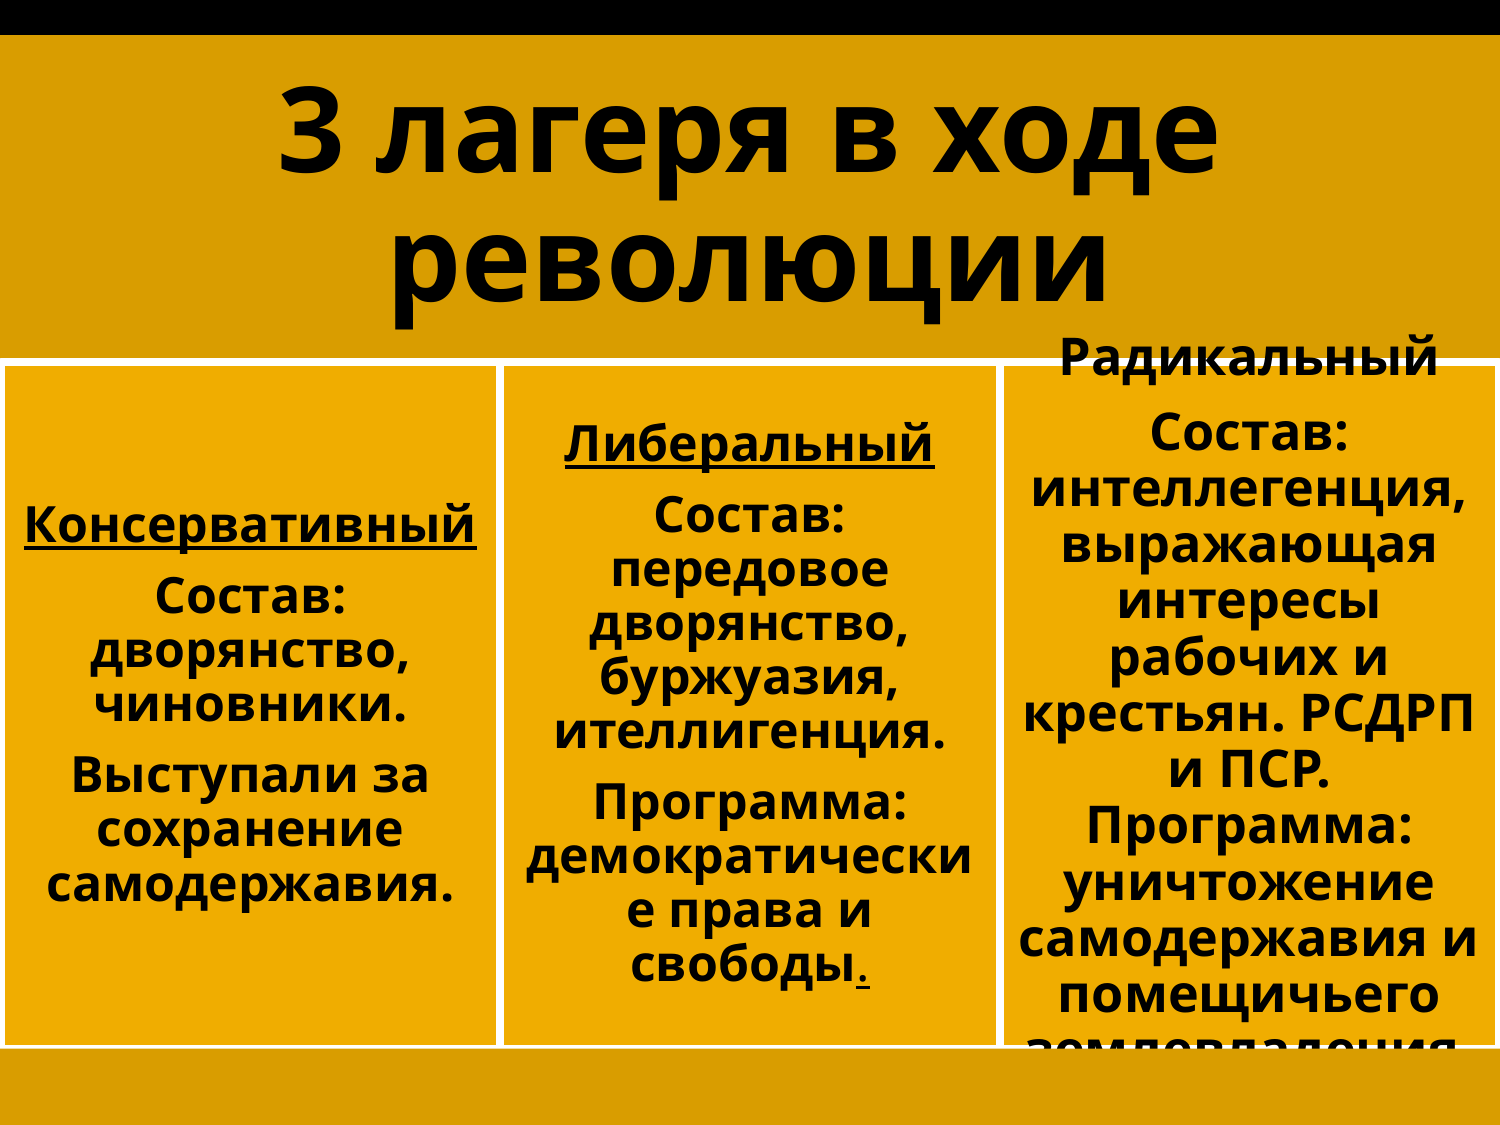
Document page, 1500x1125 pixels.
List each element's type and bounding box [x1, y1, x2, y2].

list [0, 35, 1500, 1125]
